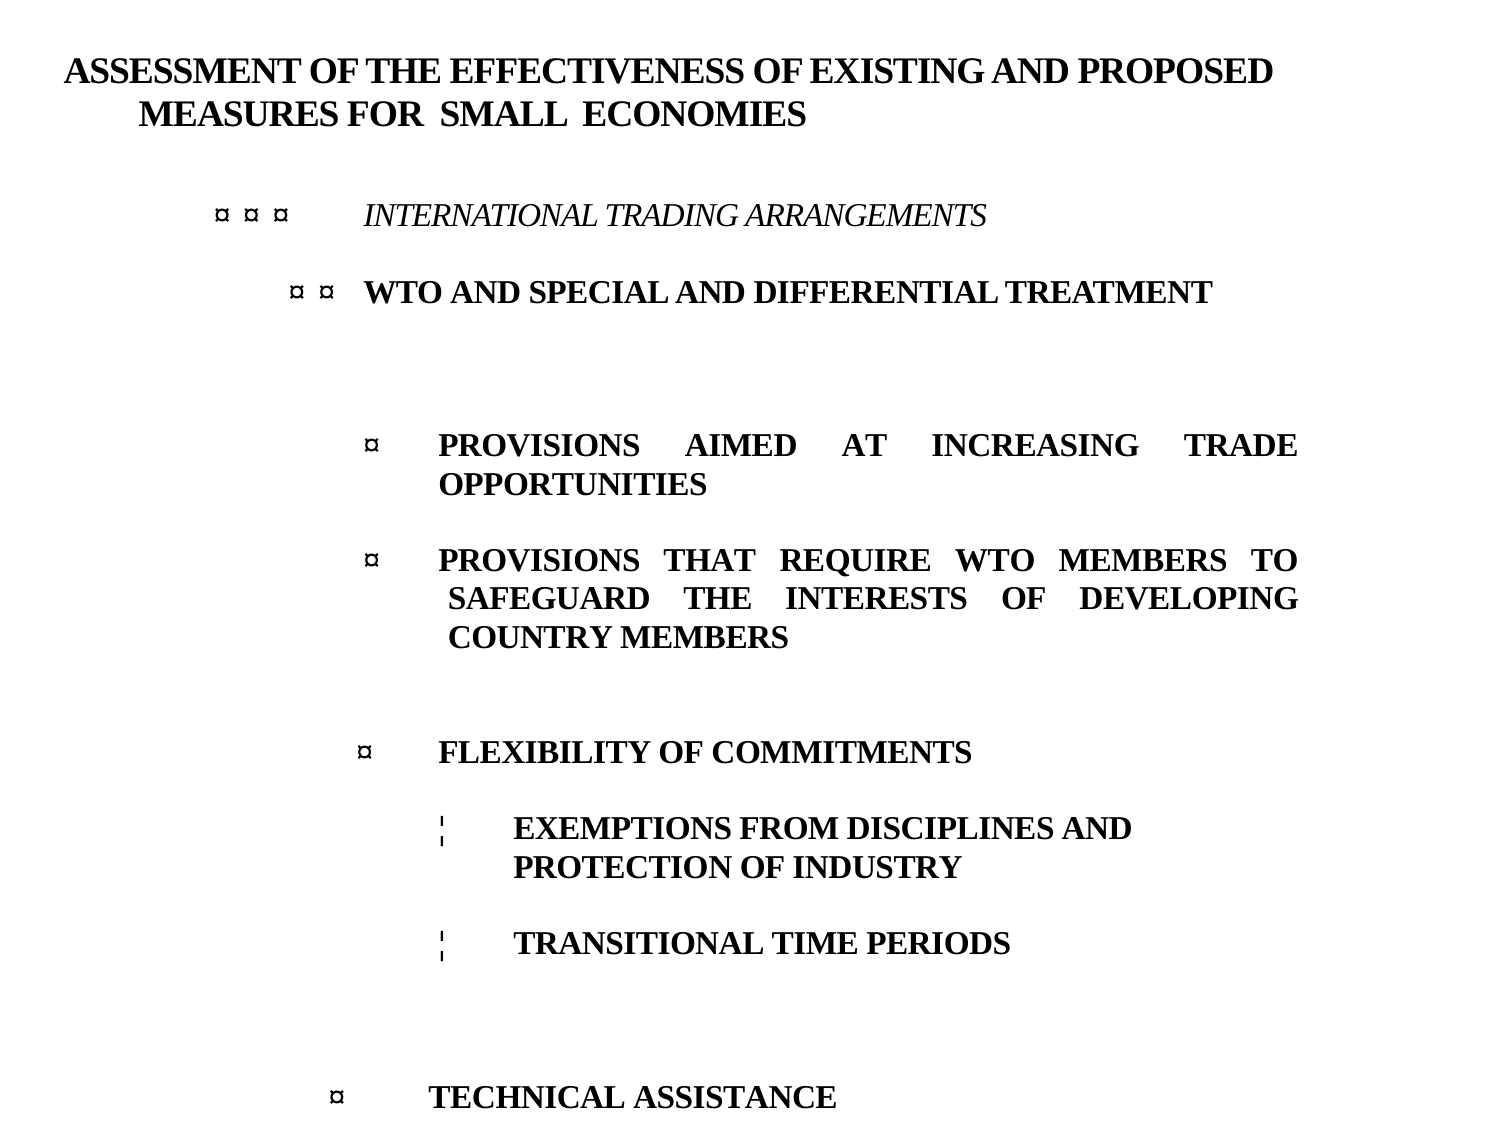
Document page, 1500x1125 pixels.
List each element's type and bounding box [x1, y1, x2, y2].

text_box [63, 48, 1300, 1125]
